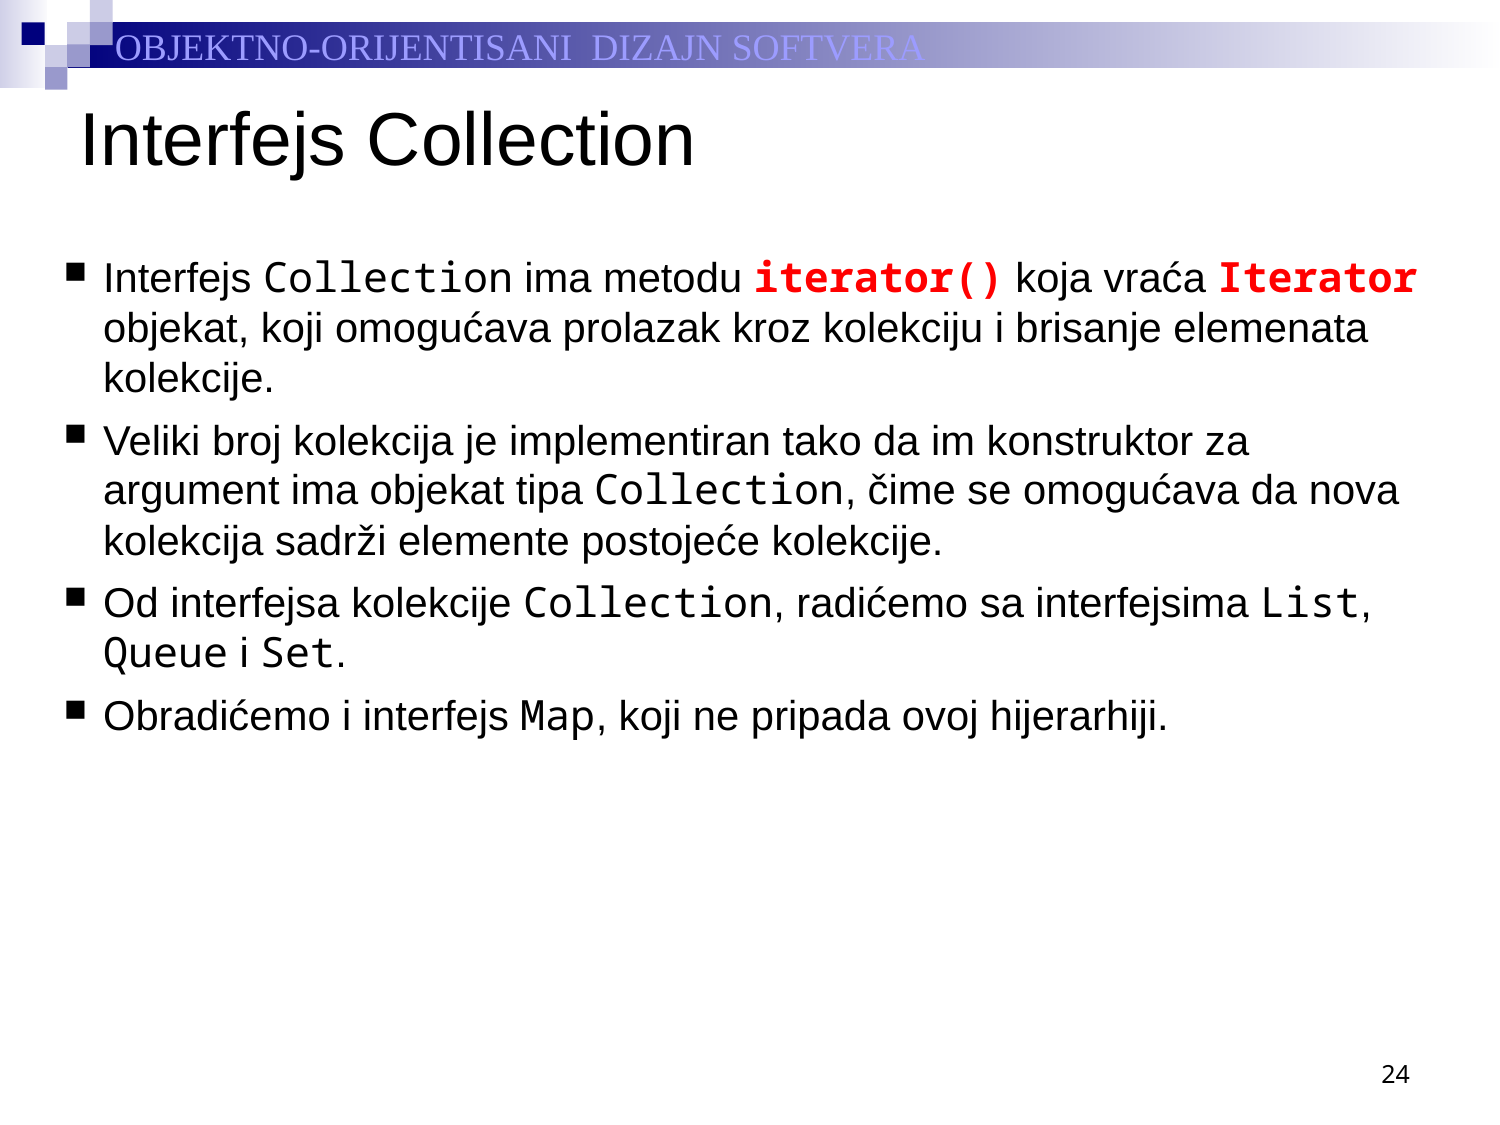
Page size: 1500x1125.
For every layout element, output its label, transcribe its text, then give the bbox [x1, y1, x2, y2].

slide_number 24 [1074, 1024, 1426, 1101]
text_box Interfejs Collection ima metodu iterator() koja vraća Iterator objekat, koji omogućava prolazak kroz kolekciju i brisanje elemenata kolekcije. Veliki broj kolekcija je implementiran tako da im konstruktor za argument ima objekat tipa Collection, čime se omogućava da nova kolekcija sadrži elemente postojeće kolekcije. Od interfejsa kolekcije Collection, radićemo sa interfejsima List, Queue i Set. Obradićemo i interfejs Map, koji ne pripada ovoj hijerarhiji. [48, 243, 1447, 764]
title Interfejs Collection [64, 86, 748, 185]
